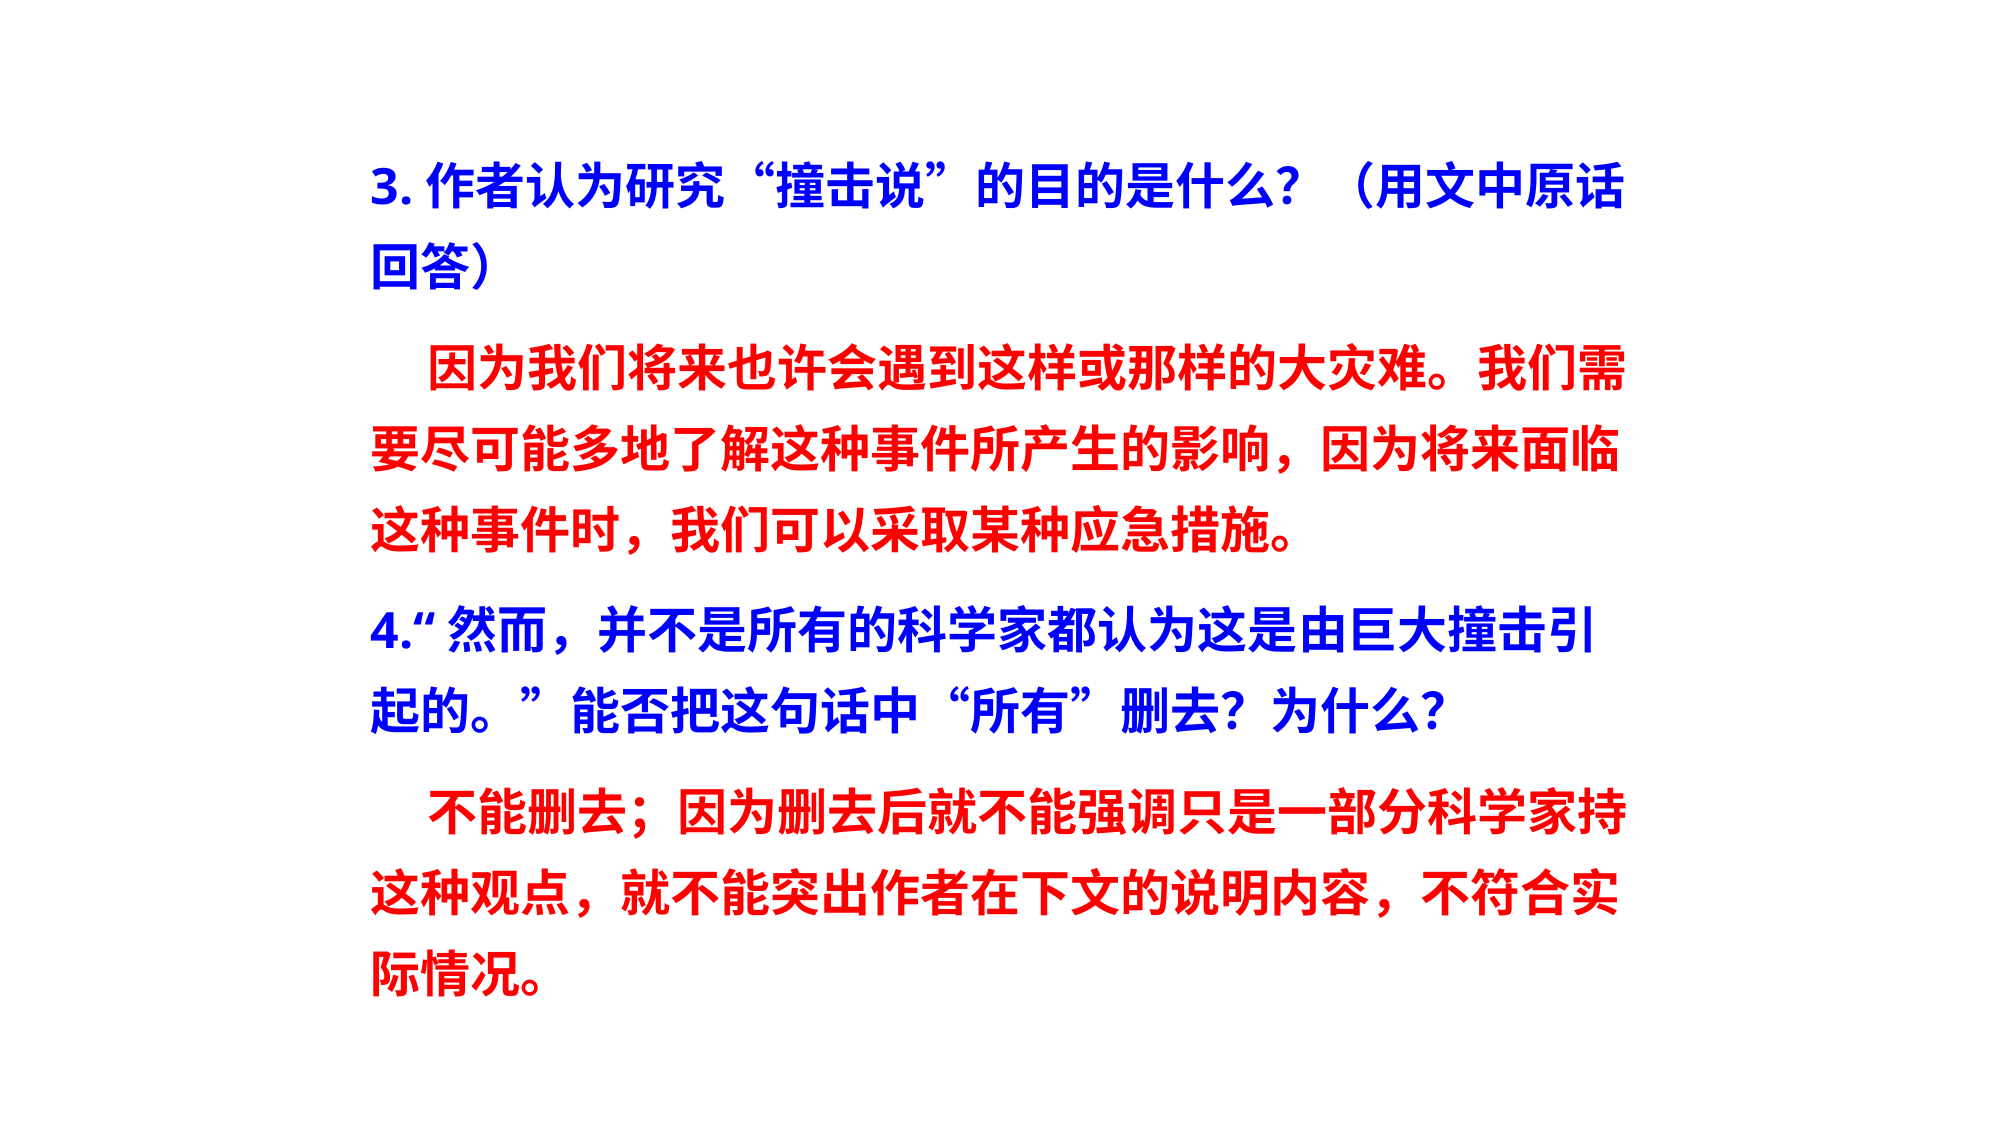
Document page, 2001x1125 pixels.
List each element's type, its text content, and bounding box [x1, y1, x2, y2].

text_box 不能删去；因为删去后就不能强调只是一部分科学家持这种观点，就不能突出作者在下文的说明内容，不符合实际情况。 [355, 752, 1643, 1010]
text_box 因为我们将来也许会遇到这样或那样的大灾难。我们需要尽可能多地了解这种事件所产生的影响，因为将来面临这种事件时，我们可以采取某种应急措施。 [355, 307, 1646, 566]
text_box 3.作者认为研究“撞击说”的目的是什么？（用文中原话回答） [355, 125, 1646, 303]
text_box 4.“然而，并不是所有的科学家都认为这是由巨大撞击引起的。”能否把这句话中“所有”删去？为什么？ [355, 570, 1638, 748]
